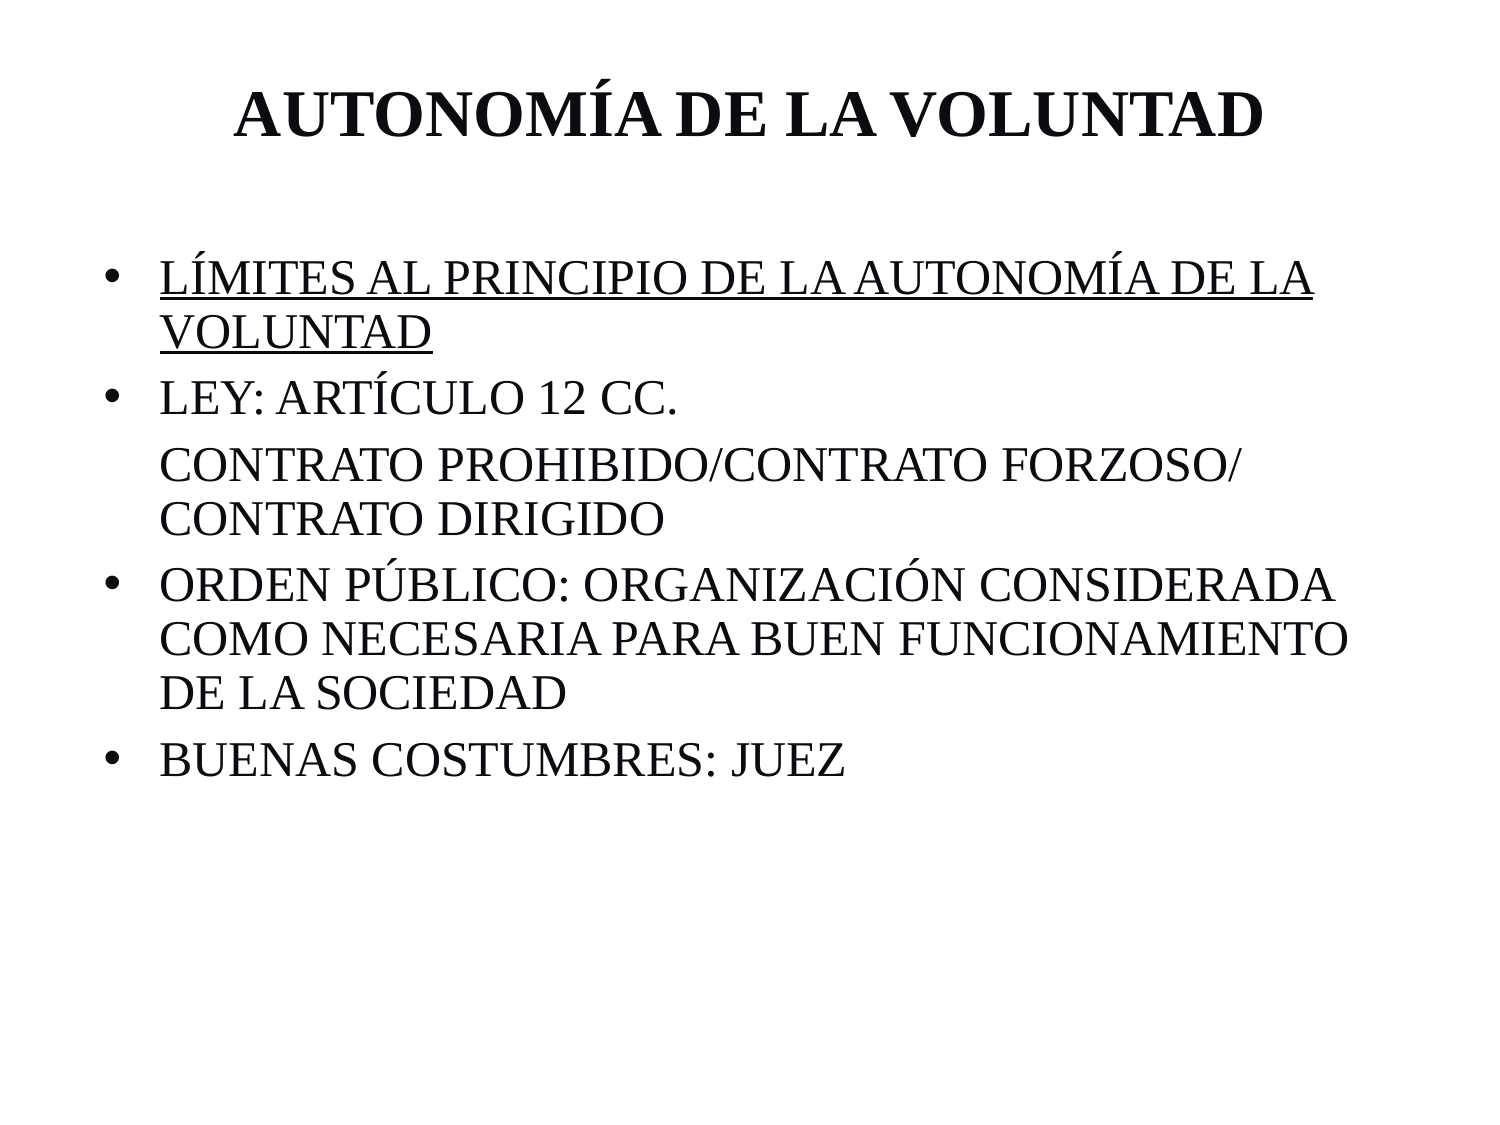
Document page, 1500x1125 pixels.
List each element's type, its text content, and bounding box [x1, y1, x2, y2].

list LÍMITES AL PRINCIPIO DE LA AUTONOMÍA DE LA VOLUNTAD LEY: ARTÍCULO 12 CC. CONTRATO PROHIBIDO/CONTRATO FORZOSO/ CONTRATO DIRIGIDO ORDEN PÚBLICO: ORGANIZACIÓN CONSIDERADA COMO NECESARIA PARA BUEN FUNCIONAMIENTO DE LA SOCIEDAD BUENAS COSTUMBRES: JUEZ [88, 243, 1436, 1000]
text_box AUTONOMÍA DE LA VOLUNTAD [74, 62, 1425, 173]
